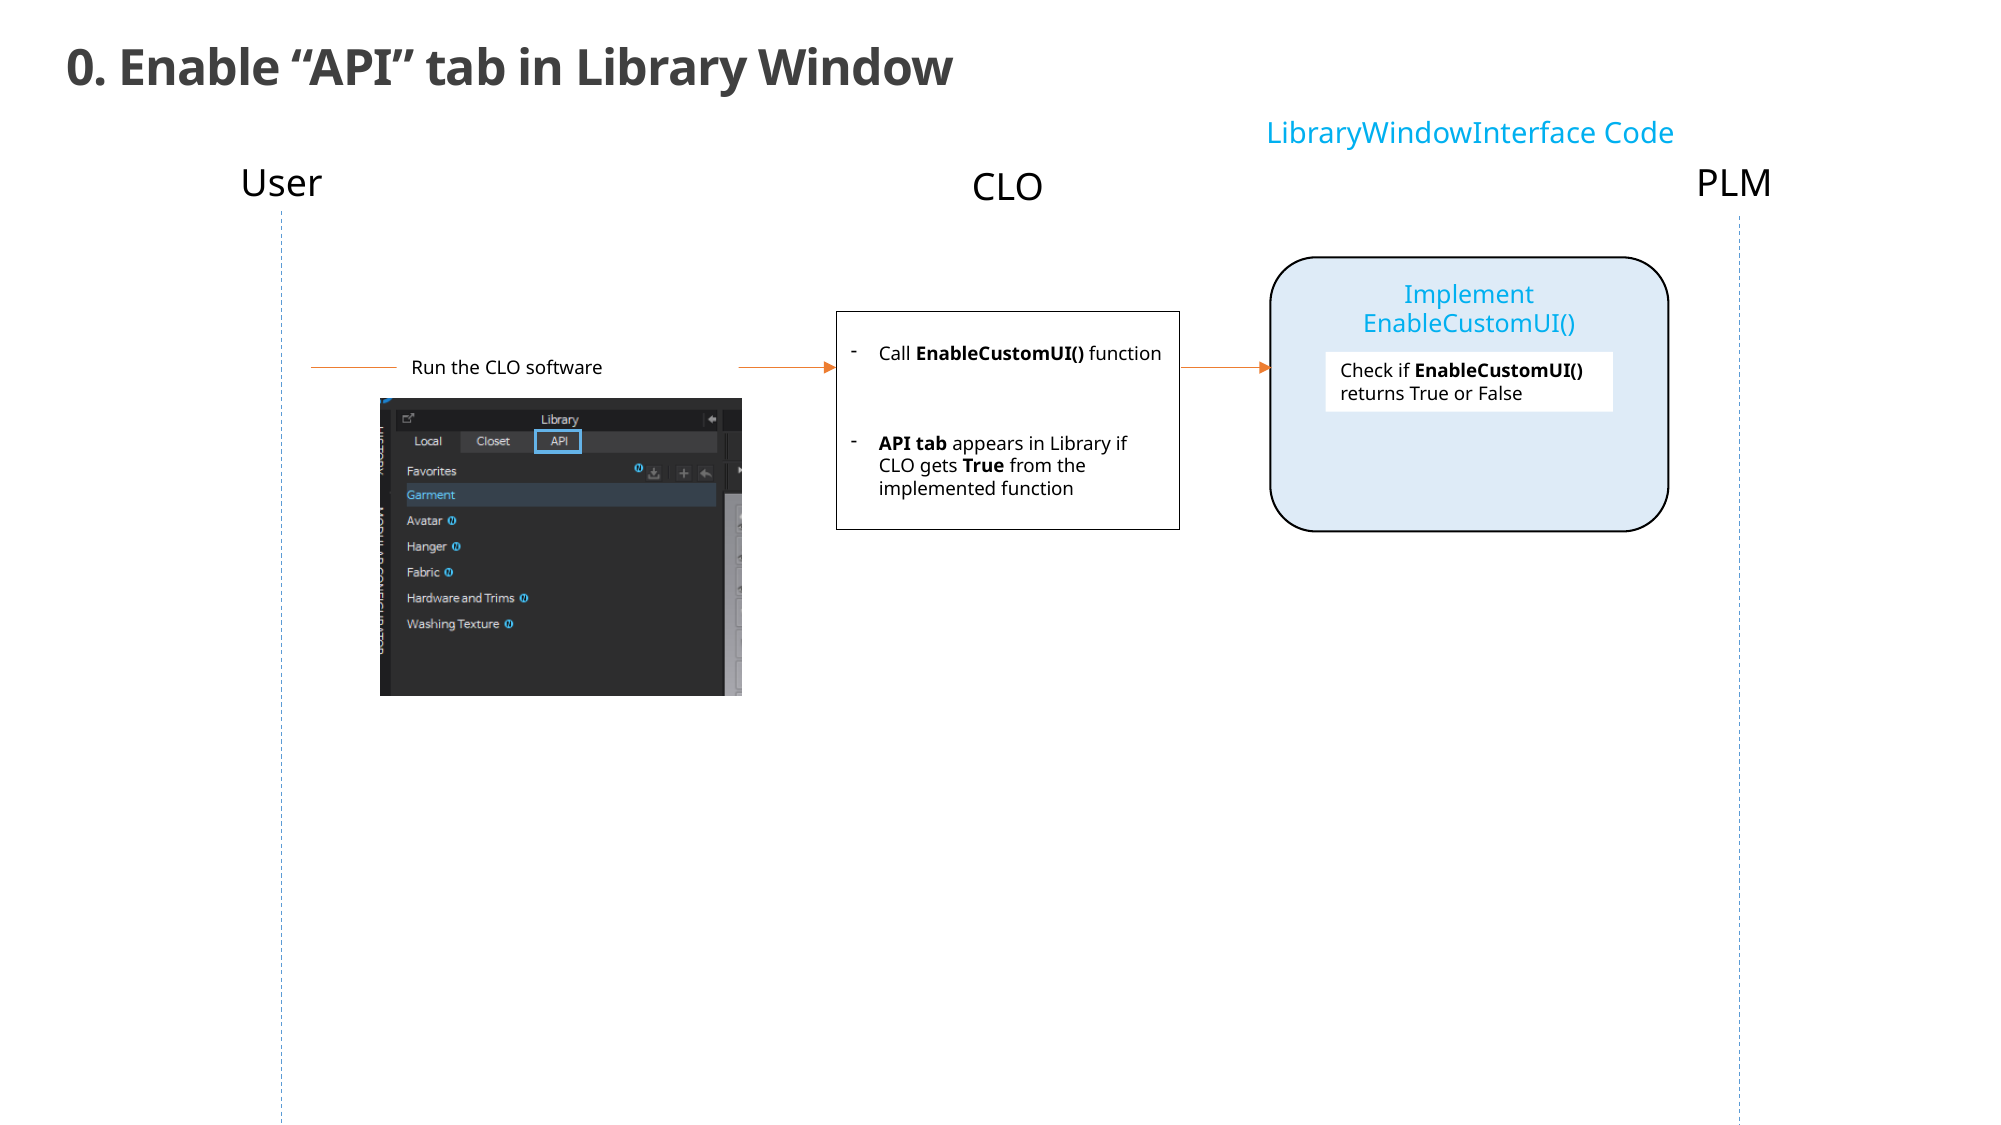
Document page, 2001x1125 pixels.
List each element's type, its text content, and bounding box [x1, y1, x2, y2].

text_box LibraryWindowInterface Code [1251, 106, 1690, 157]
text_box Check if EnableCustomUI() returns True or False [1325, 351, 1613, 412]
text_box Implement EnableCustomUI() [1269, 256, 1670, 533]
text_box CLO [957, 155, 1059, 216]
text_box 0. Enable “API” tab in Library Window [51, 27, 969, 103]
text_box User [225, 151, 338, 212]
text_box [310, 348, 837, 452]
text_box PLM [1681, 151, 1788, 212]
picture [379, 452, 742, 696]
text_box Call EnableCustomUI() function API tab appears in Library if CLO gets True from the implemented function [836, 311, 1180, 530]
